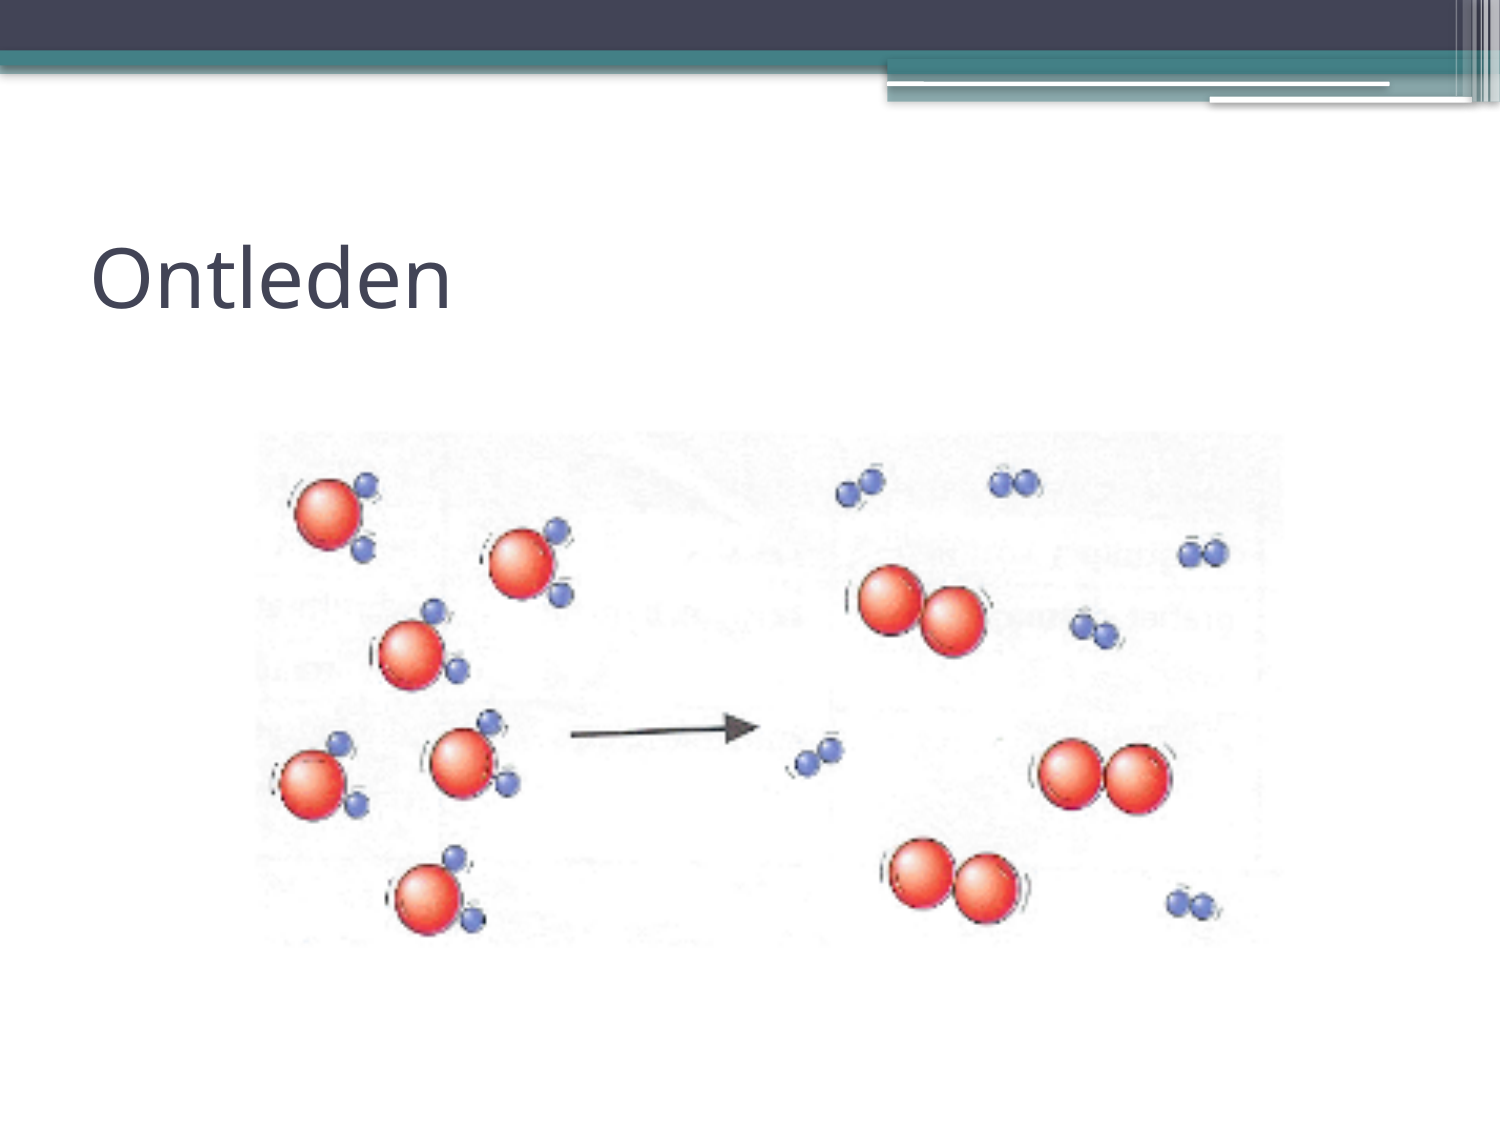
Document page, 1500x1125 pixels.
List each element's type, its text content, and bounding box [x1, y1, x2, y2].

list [194, 420, 1319, 966]
title Ontleden [75, 187, 1425, 363]
